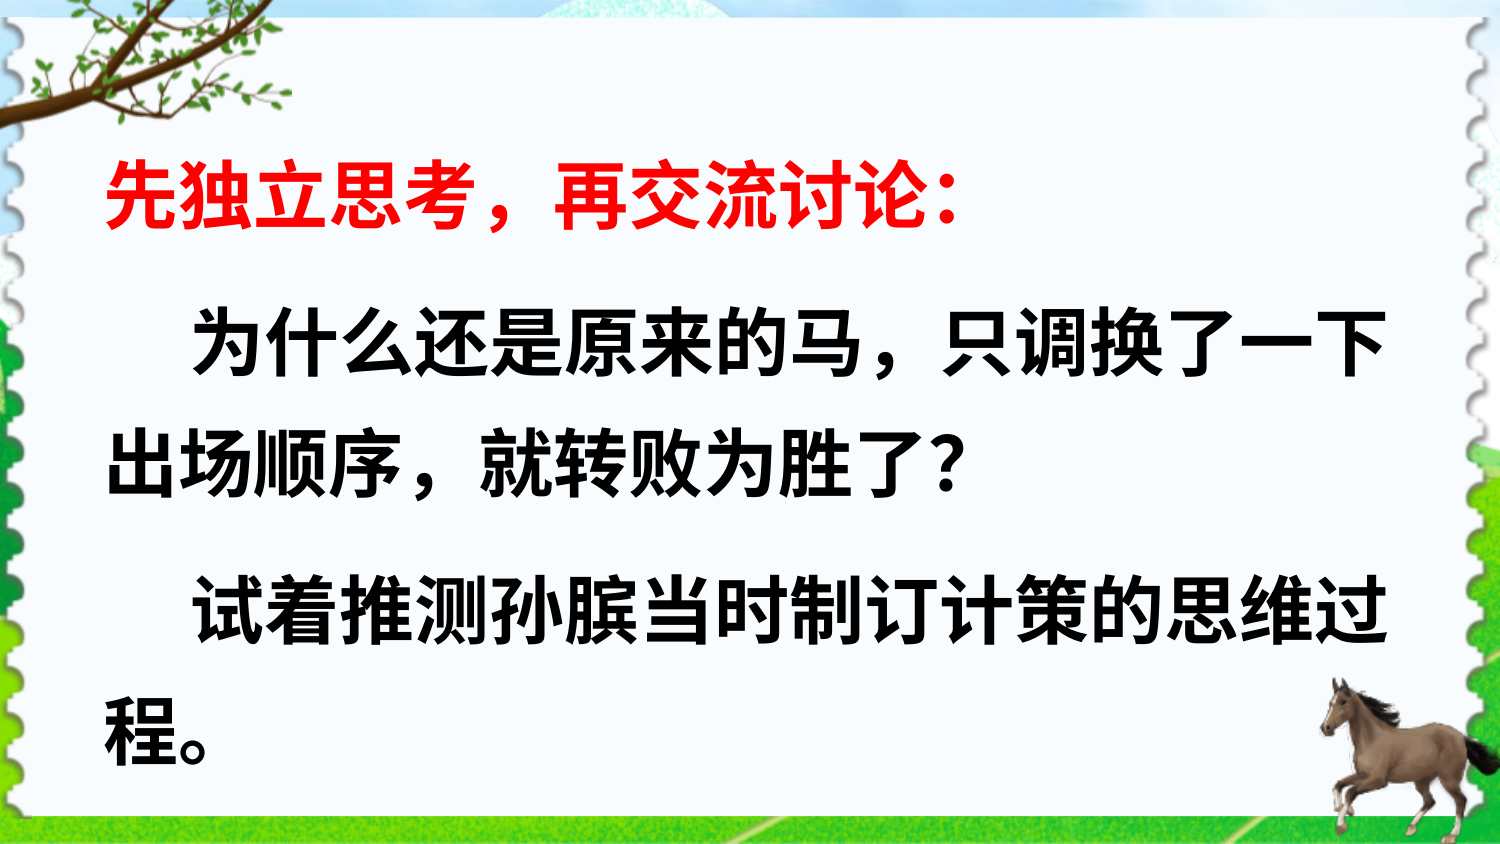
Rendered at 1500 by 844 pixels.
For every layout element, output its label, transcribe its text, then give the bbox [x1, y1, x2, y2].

picture [0, 0, 1500, 844]
text_box 先独立思考，再交流讨论： 为什么还是原来的马，只调换了一下出场顺序，就转败为胜了？ 试着推测孙膑当时制订计策的思维过程。 [88, 110, 1412, 783]
